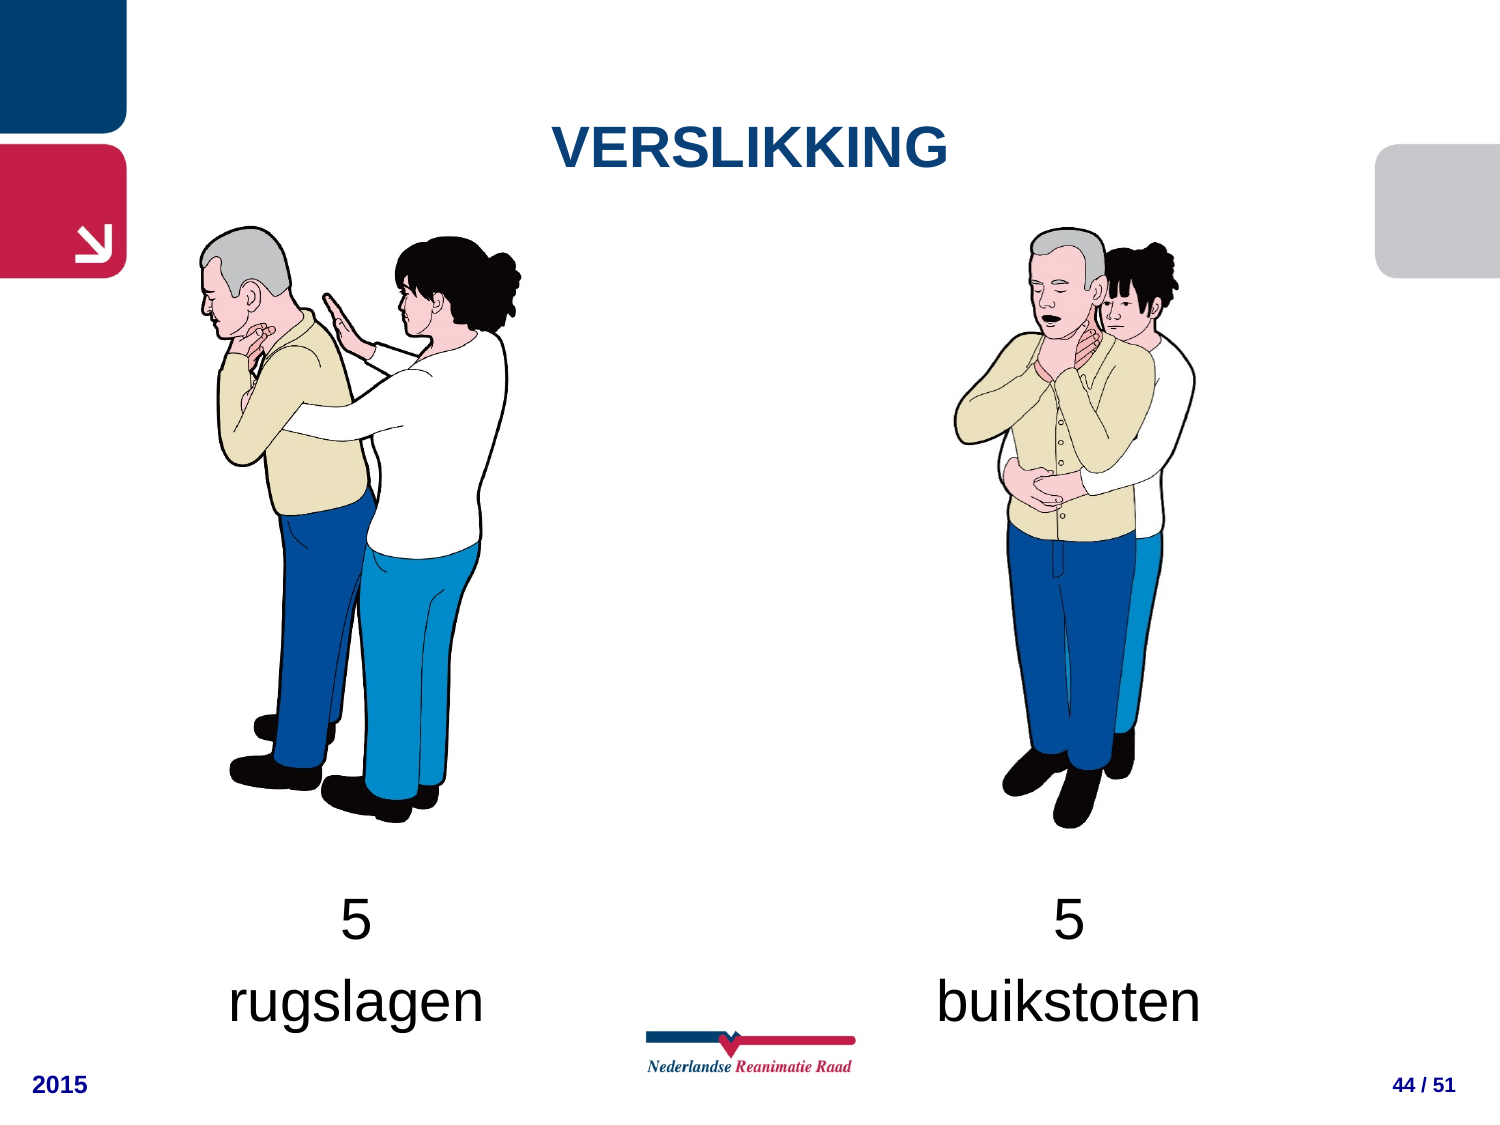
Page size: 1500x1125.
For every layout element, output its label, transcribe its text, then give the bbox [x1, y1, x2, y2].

text_box 5 rugslagen [183, 873, 530, 1045]
text_box 5 buikstoten [896, 873, 1243, 1045]
text_box VERSLIKKING [33, 101, 1468, 177]
picture [0, 0, 1500, 1125]
